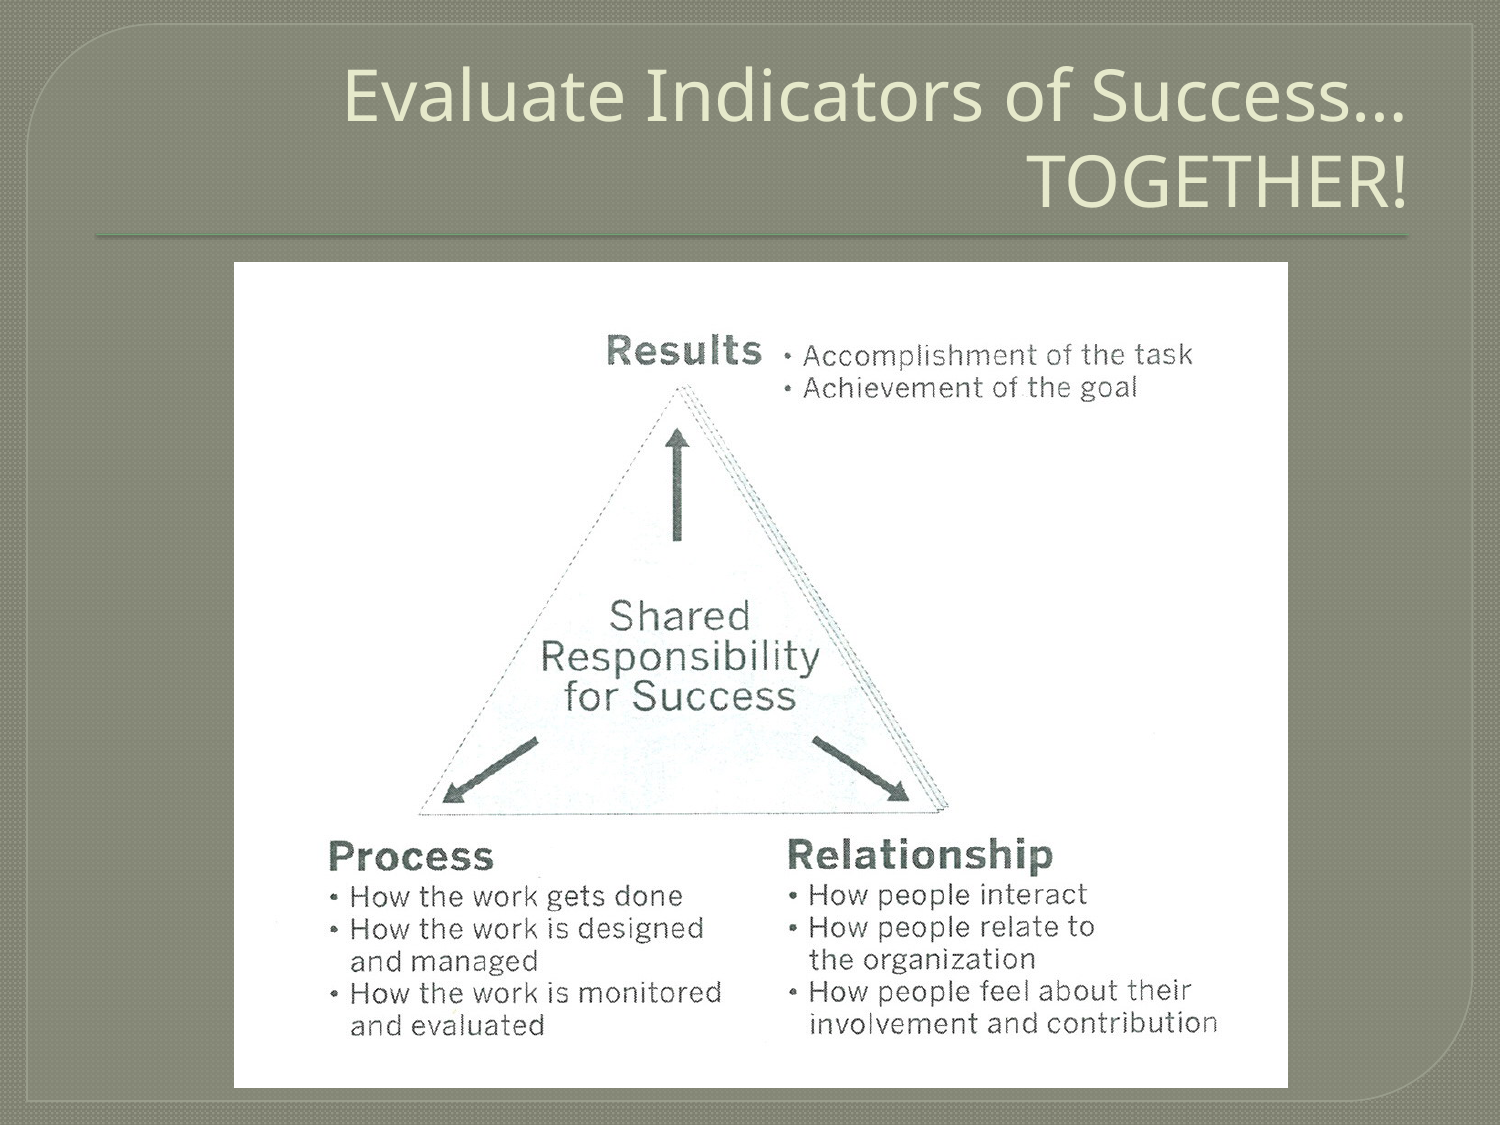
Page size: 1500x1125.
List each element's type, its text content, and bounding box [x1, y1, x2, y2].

title Evaluate Indicators of Success… TOGETHER! [75, 41, 1425, 230]
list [234, 262, 1288, 1088]
